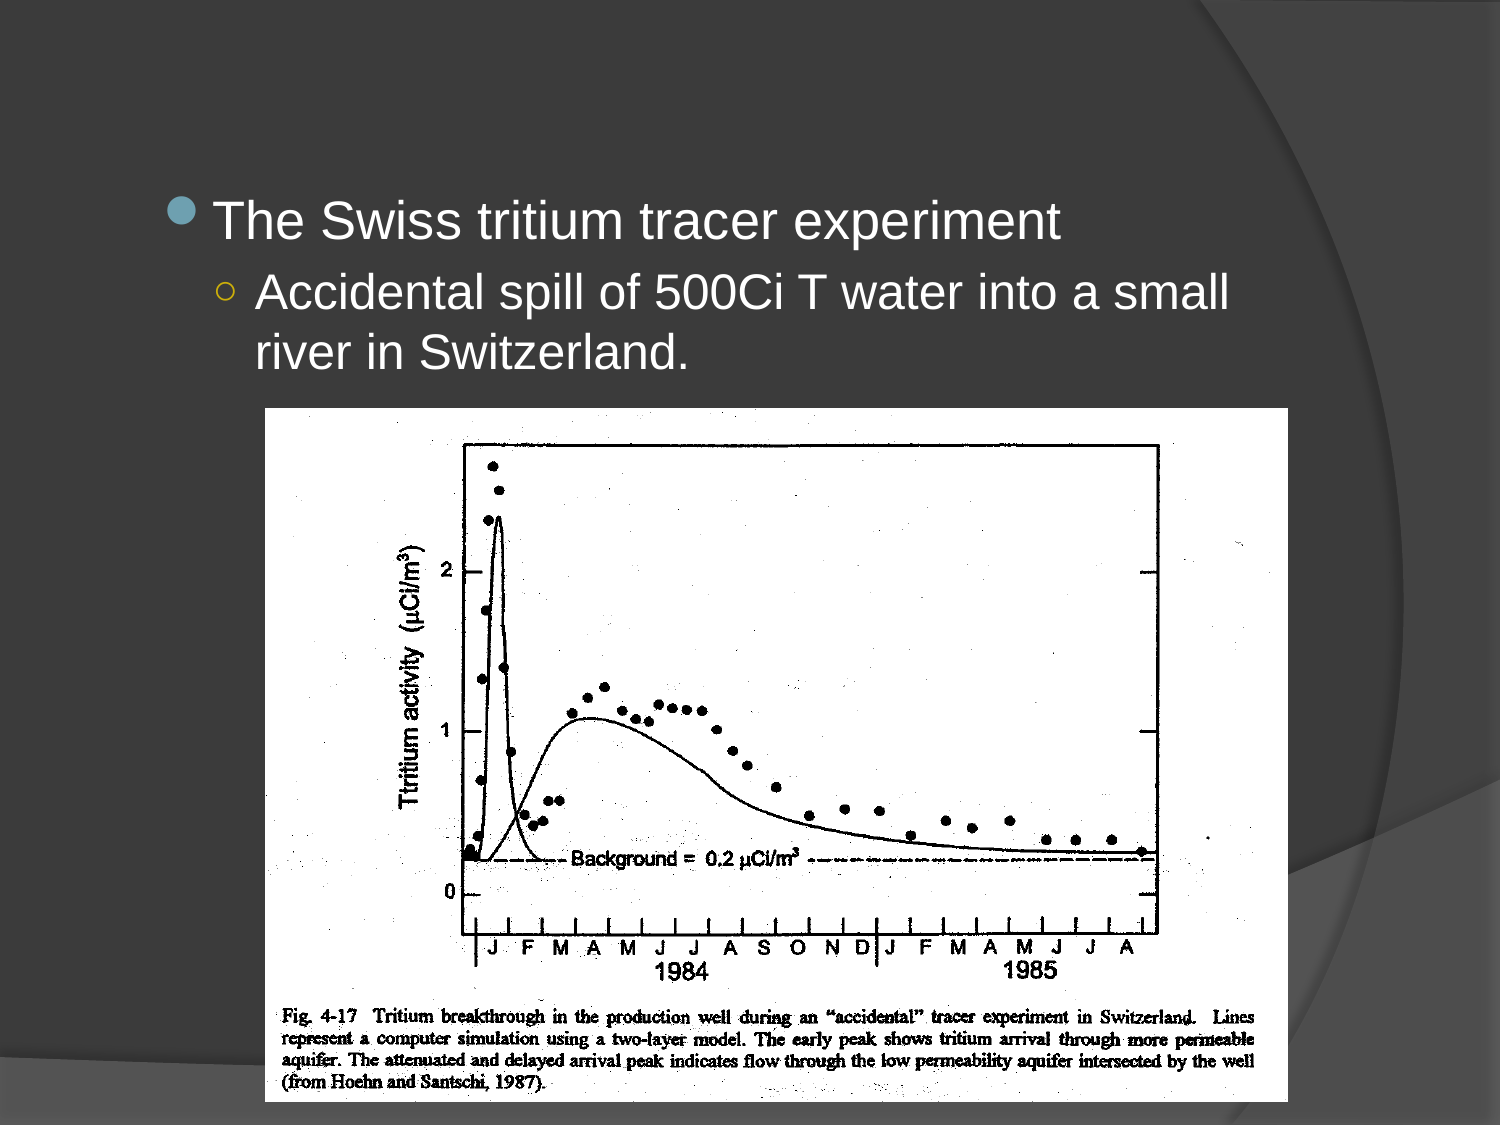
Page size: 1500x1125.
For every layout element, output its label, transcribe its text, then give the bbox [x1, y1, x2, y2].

picture [265, 408, 1289, 1103]
list The Swiss tritium tracer experiment Accidental spill of 500Ci T water into a small river in Switzerland. [75, 91, 1300, 1071]
